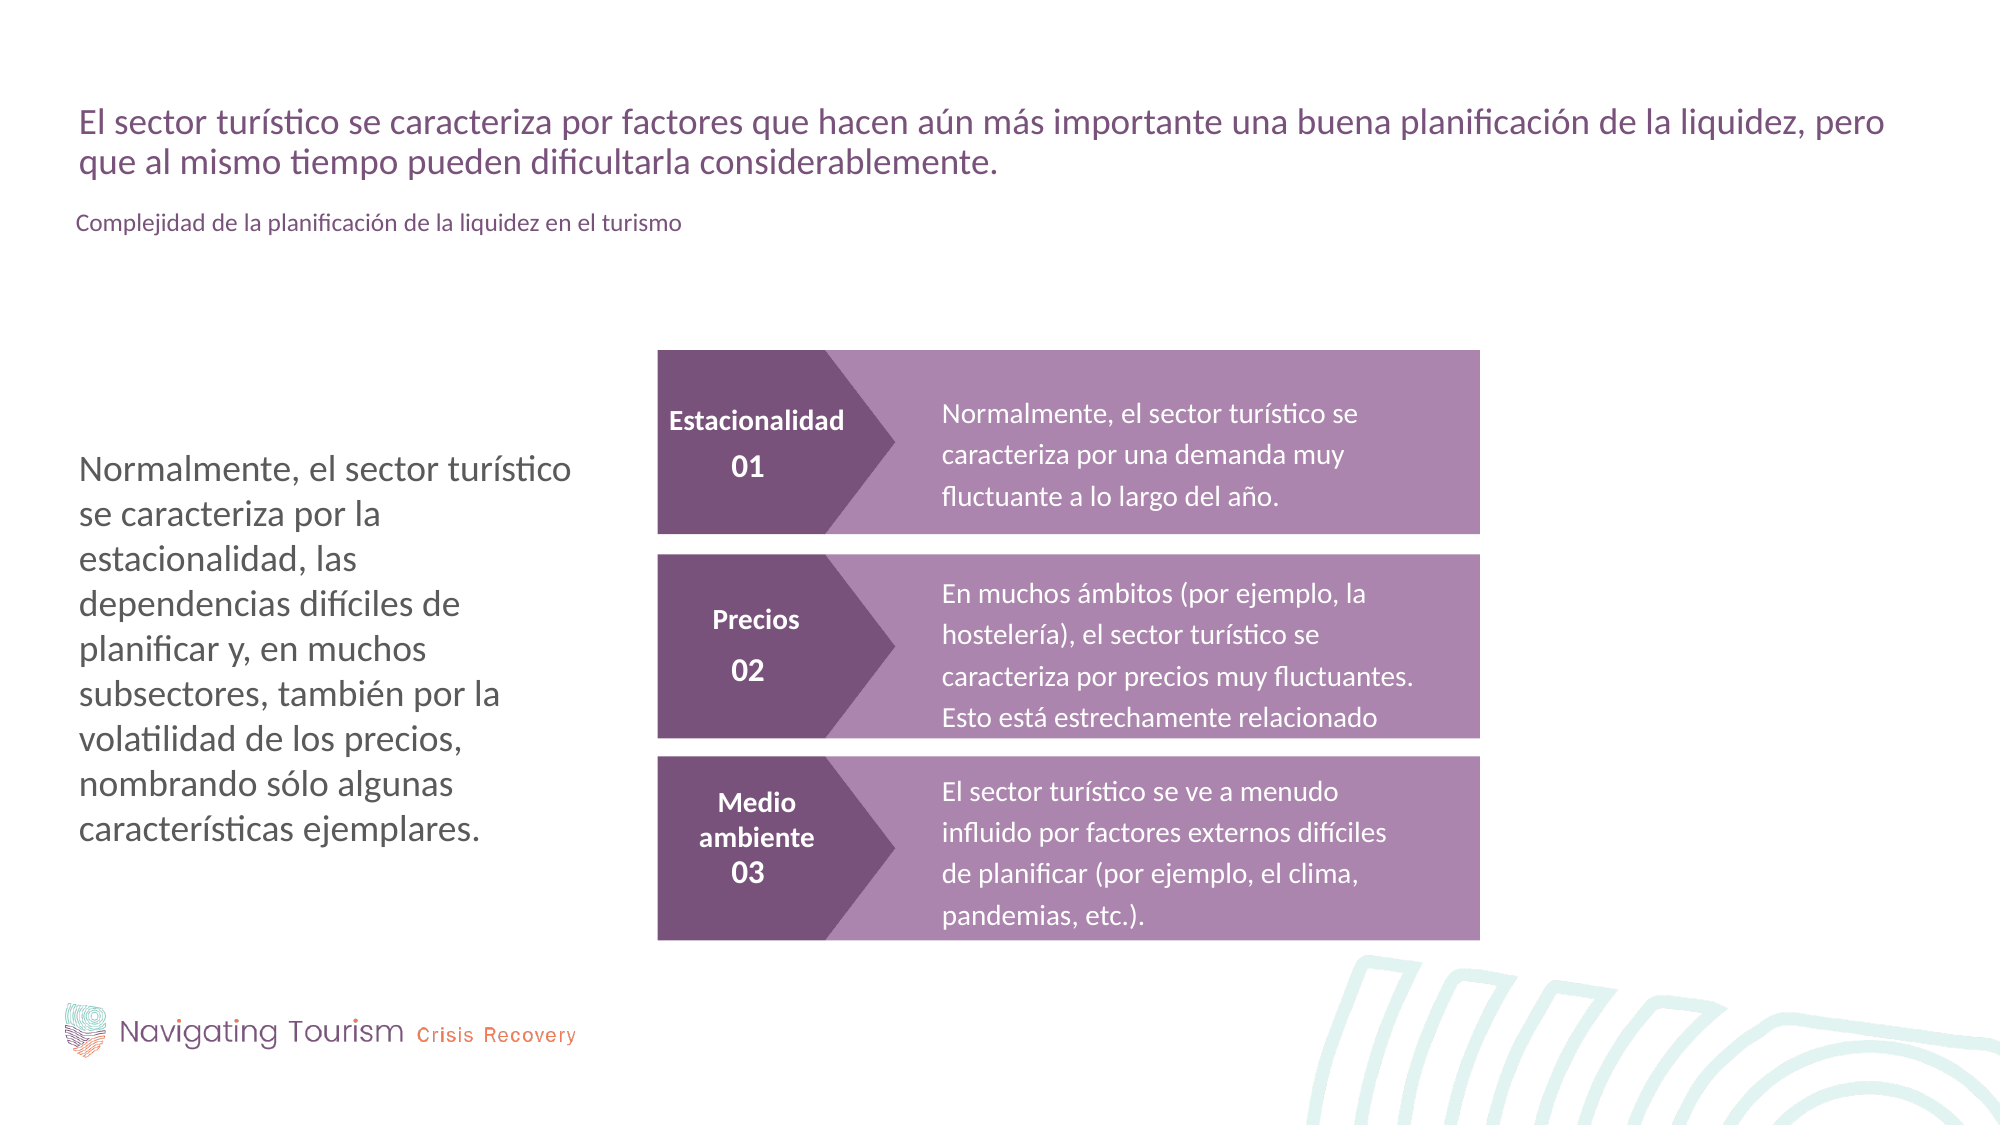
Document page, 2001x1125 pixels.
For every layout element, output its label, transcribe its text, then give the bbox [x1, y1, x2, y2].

picture [112, 1025, 577, 1056]
text_box En muchos ámbitos (por ejemplo, la hostelería), el sector turístico se caracteriza por precios muy fluctuantes. Esto está estrechamente relacionado con la estacionalidad. [926, 560, 1434, 756]
text_box [826, 756, 1480, 941]
picture [1298, 955, 2000, 1125]
list El sector turístico se caracteriza por factores que hacen aún más importante una buena planificación de la liquidez, pero que al mismo tiempo pueden dificultarla considerablemente. [63, 94, 1946, 191]
text_box Normalmente, el sector turístico se caracteriza por una demanda muy fluctuante a lo largo del año. [926, 380, 1434, 520]
text_box [657, 554, 896, 739]
text_box [657, 410, 896, 535]
text_box [657, 350, 858, 393]
list Normalmente, el sector turístico se caracteriza por la estacionalidad, las dependencias difíciles de planificar y, en muchos subsectores, también por la volatilidad de los precios, nombrando sólo algunas características ejemplares. [63, 268, 588, 1025]
text_box Estacionalidad [643, 393, 871, 444]
text_box Medio ambiente [659, 776, 855, 862]
text_box [657, 756, 896, 941]
text_box El sector turístico se ve a menudo influido por factores externos difíciles de planificar (por ejemplo, el clima, pandemias, etc.). [926, 758, 1434, 939]
text_box [826, 554, 1480, 739]
text_box 02 [728, 647, 768, 688]
list Complejidad de la planificación de la liquidez en el turismo [60, 202, 1946, 245]
text_box 01 [728, 443, 768, 484]
text_box [826, 350, 1480, 535]
text_box Precios [694, 593, 819, 643]
text_box 03 [728, 849, 768, 890]
picture [65, 1025, 111, 1061]
